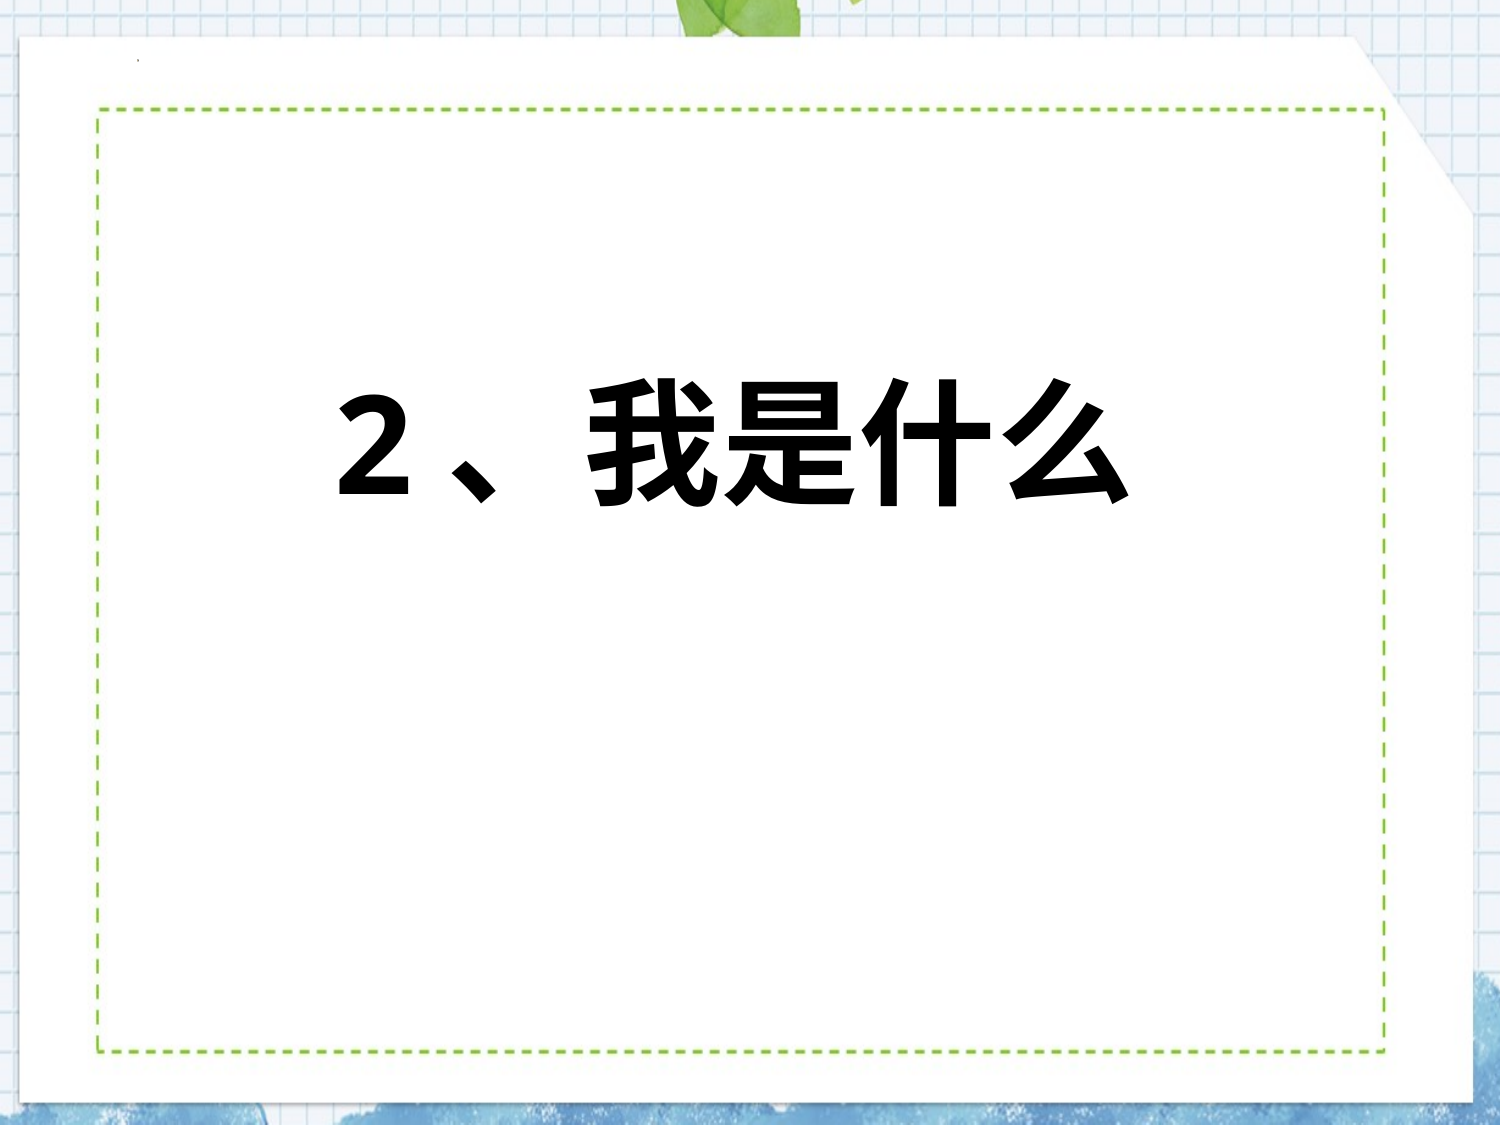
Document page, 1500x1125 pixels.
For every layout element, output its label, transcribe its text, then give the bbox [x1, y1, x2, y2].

picture [0, 0, 1500, 349]
picture [0, 530, 1500, 1125]
text_box 2、我是什么 [0, 349, 1500, 530]
